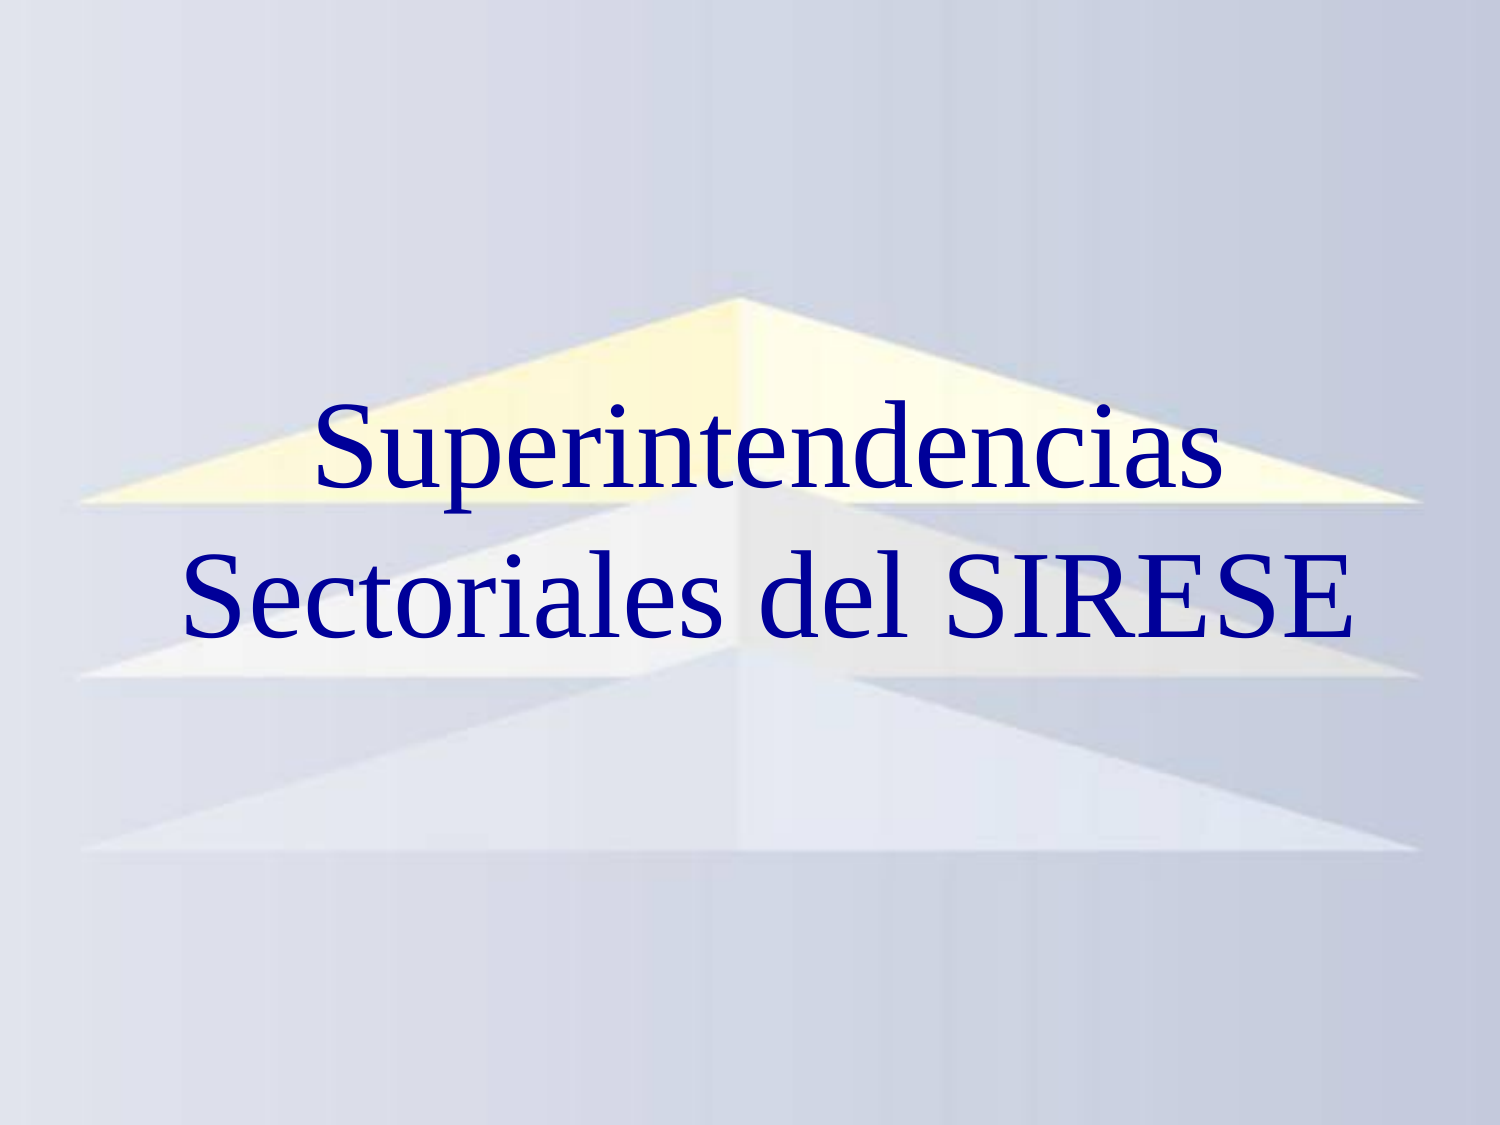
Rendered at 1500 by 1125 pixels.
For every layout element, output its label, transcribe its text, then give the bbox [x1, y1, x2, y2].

picture [0, 0, 1500, 1125]
title Superintendencias Sectoriales del SIRESE [99, 449, 1438, 576]
